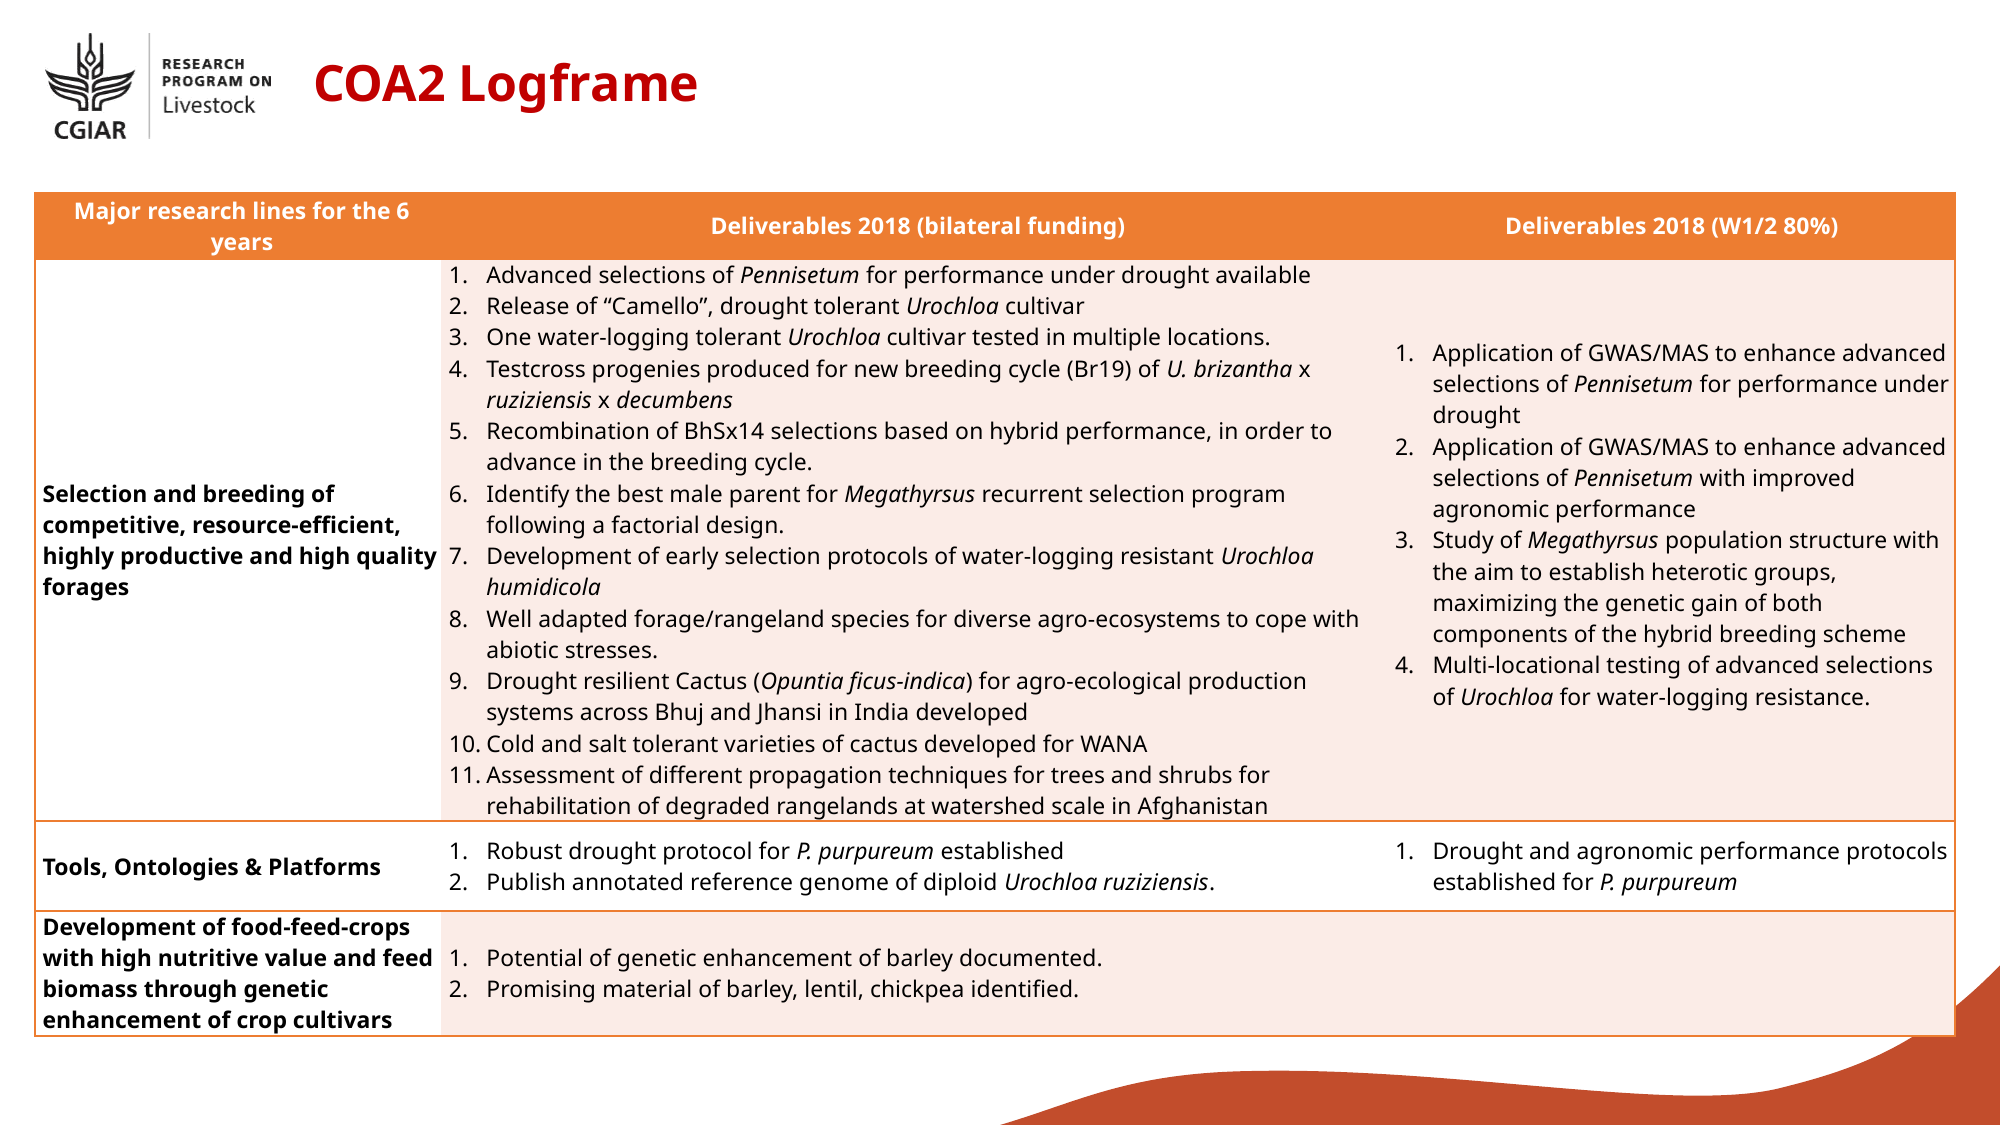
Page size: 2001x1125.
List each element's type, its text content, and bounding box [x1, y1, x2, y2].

table_cell Selection and breeding of competitive, resource-efficient, highly productive and high quality forages [36, 260, 441, 820]
picture [45, 33, 271, 139]
table_cell Tools, Ontologies & Platforms [36, 822, 441, 910]
table_cell Potential of genetic enhancement of barley documented. Promising material of barley, lentil, chickpea identified. [441, 912, 1387, 1035]
table_cell Advanced selections of Pennisetum for performance under drought available Release of “Camello”, drought tolerant Urochloa cultivar One water-logging tolerant Urochloa cultivar tested in multiple locations. Testcross progenies produced for new breeding cycle (Br19) of U. brizantha x ruziziensis x decumbens Recombination of BhSx14 selections based on hybrid performance, in order to advance in the breeding cycle. Identify the best male parent for Megathyrsus recurrent selection program following a factorial design. Development of early selection protocols of water-logging resistant Urochloa humidicola Well adapted forage/rangeland species for diverse agro-ecosystems to cope with abiotic stresses. Drought resilient Cactus (Opuntia ficus-indica) for agro-ecological production systems across Bhuj and Jhansi in India developed Cold and salt tolerant varieties of cactus developed for WANA Assessment of different propagation techniques for trees and shrubs for rehabilitation of degraded rangelands at watershed scale in Afghanistan [441, 260, 1387, 820]
table_cell [1387, 912, 1954, 1035]
text_box COA2 Logframe [298, 43, 1926, 119]
table_cell Application of GWAS/MAS to enhance advanced selections of Pennisetum for performance under drought Application of GWAS/MAS to enhance advanced selections of Pennisetum with improved agronomic performance Study of Megathyrsus population structure with the aim to establish heterotic groups, maximizing the genetic gain of both components of the hybrid breeding scheme Multi-locational testing of advanced selections of Urochloa for water-logging resistance. [1387, 260, 1954, 820]
table_cell Drought and agronomic performance protocols established for P. purpureum [1387, 822, 1954, 910]
table_header Deliverables 2018 (bilateral funding) [441, 194, 1387, 258]
table_cell Development of food-feed-crops with high nutritive value and feed biomass through genetic enhancement of crop cultivars [36, 912, 441, 1035]
table_cell Robust drought protocol for P. purpureum established Publish annotated reference genome of diploid Urochloa ruziziensis. [441, 822, 1387, 910]
table_header Deliverables 2018 (W1/2 80%) [1387, 194, 1954, 258]
table_header Major research lines for the 6 years [36, 194, 441, 258]
